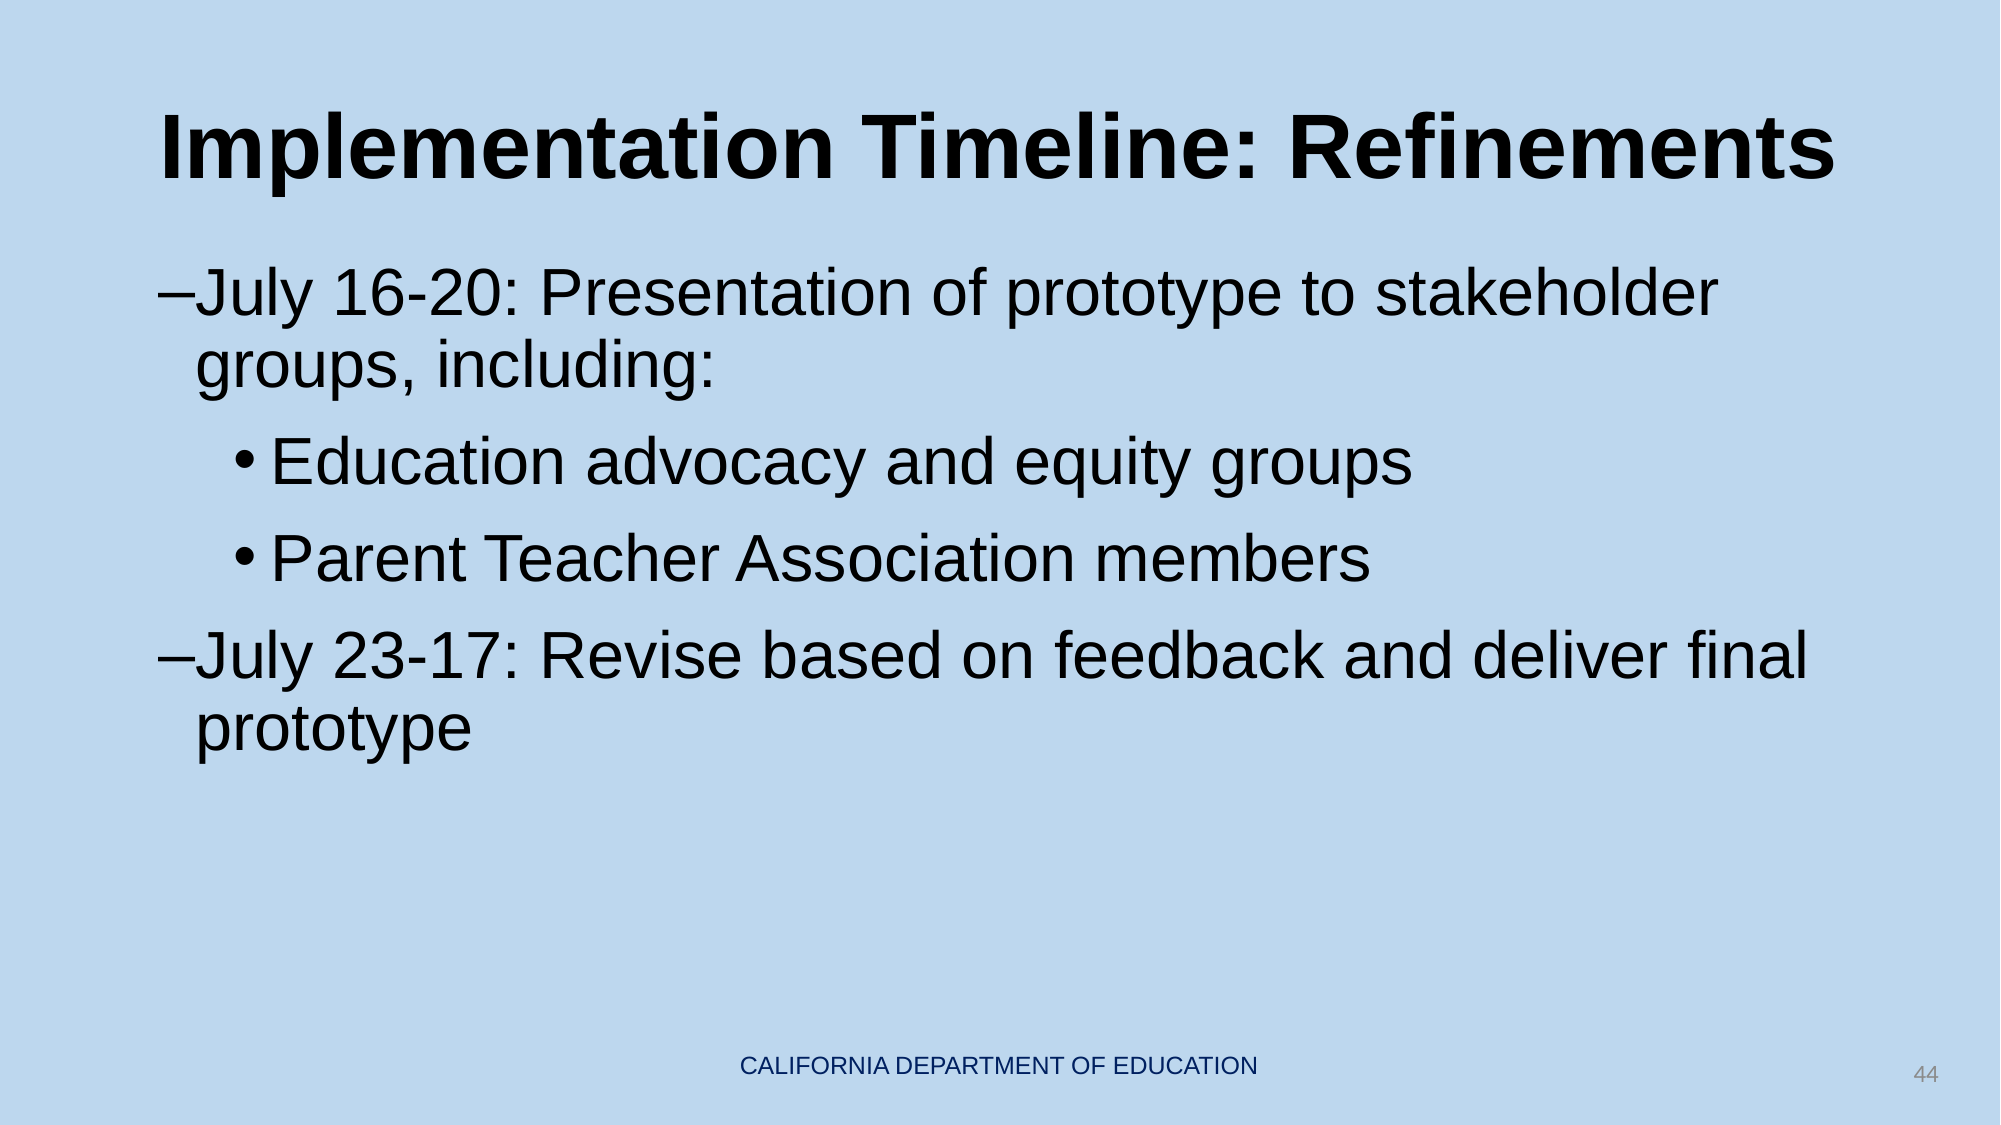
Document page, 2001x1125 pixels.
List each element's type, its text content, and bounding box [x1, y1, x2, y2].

list July 16-20: Presentation of prototype to stakeholder groups, including: Education advocacy and equity groups Parent Teacher Association members July 23-17: Revise based on feedback and deliver final prototype [68, 249, 1931, 1043]
title Implementation Timeline: Refinements [68, 27, 1931, 249]
slide_number 44 [1504, 1042, 1954, 1103]
